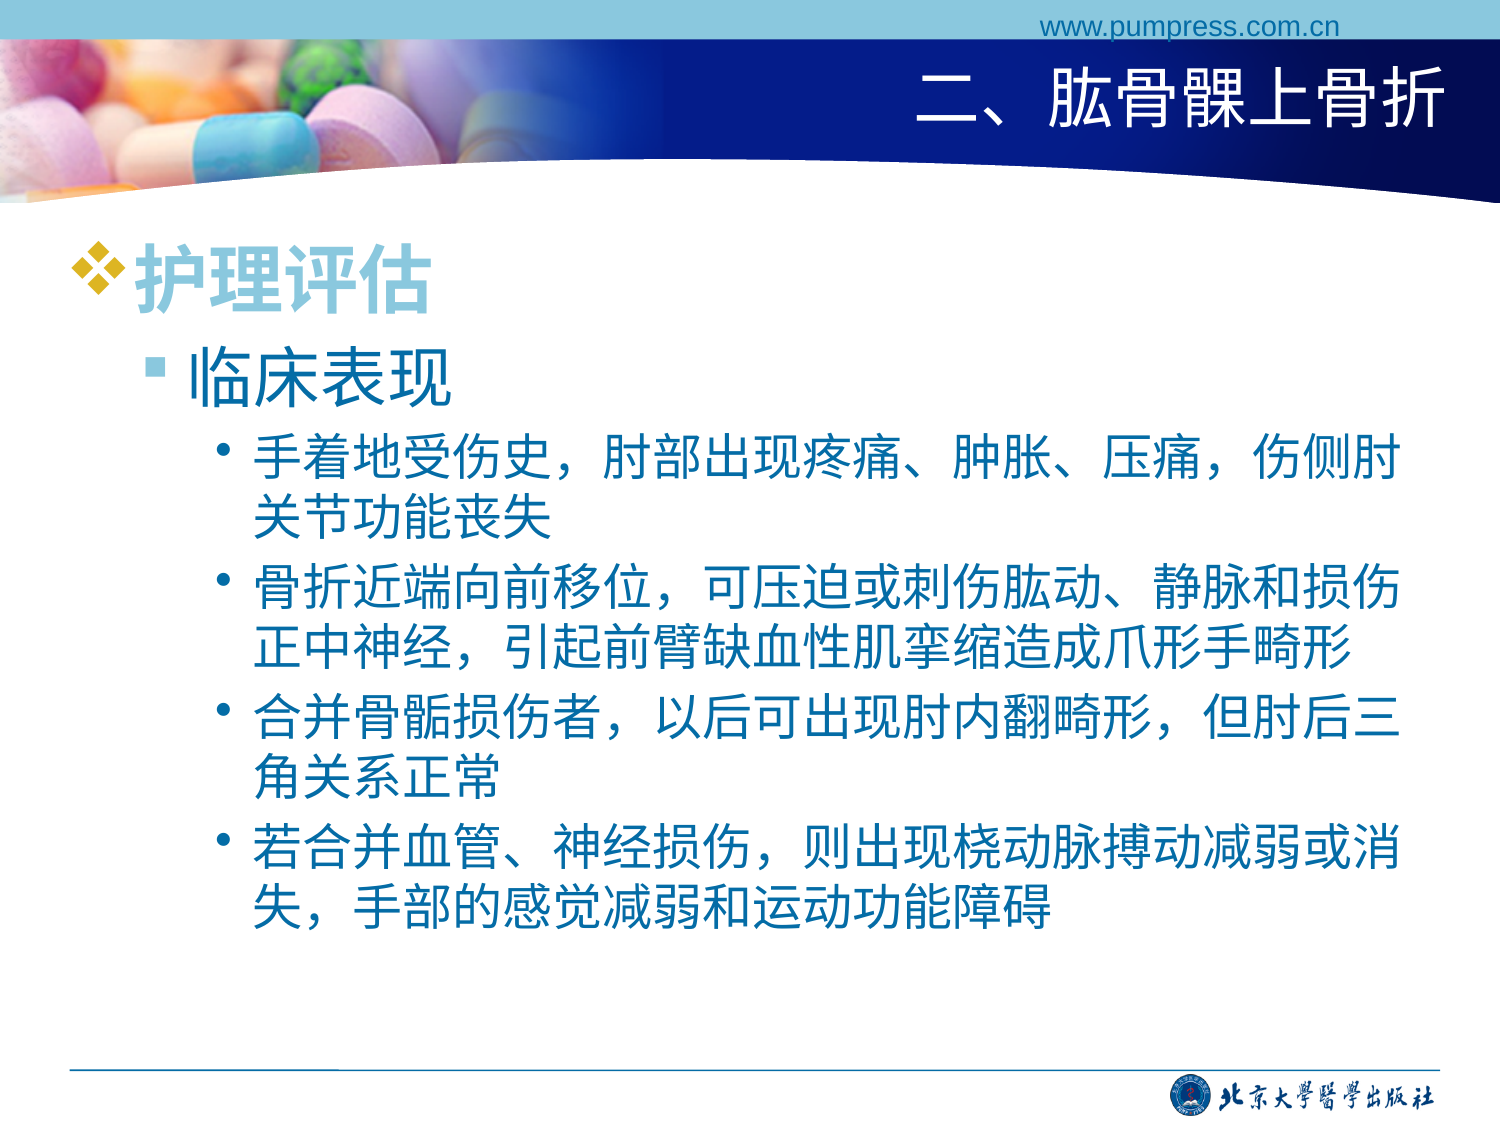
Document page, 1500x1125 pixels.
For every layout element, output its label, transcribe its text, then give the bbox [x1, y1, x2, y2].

title 二、肱骨髁上骨折 [137, 49, 1463, 143]
list 护理评估 临床表现 手着地受伤史，肘部出现疼痛、肿胀、压痛，伤侧肘关节功能丧失 骨折近端向前移位，可压迫或刺伤肱动、静脉和损伤正中神经，引起前臂缺血性肌挛缩造成爪形手畸形 合并骨骺损伤者，以后可出现肘内翻畸形，但肘后三角关系正常 若合并血管、神经损伤，则出现桡动脉搏动减弱或消失，手部的感觉减弱和运动功能障碍 [49, 224, 1463, 1026]
picture [1170, 1074, 1436, 1118]
picture [0, 40, 1500, 203]
slide_number www.pumpress.com.cn [1025, 0, 1463, 38]
